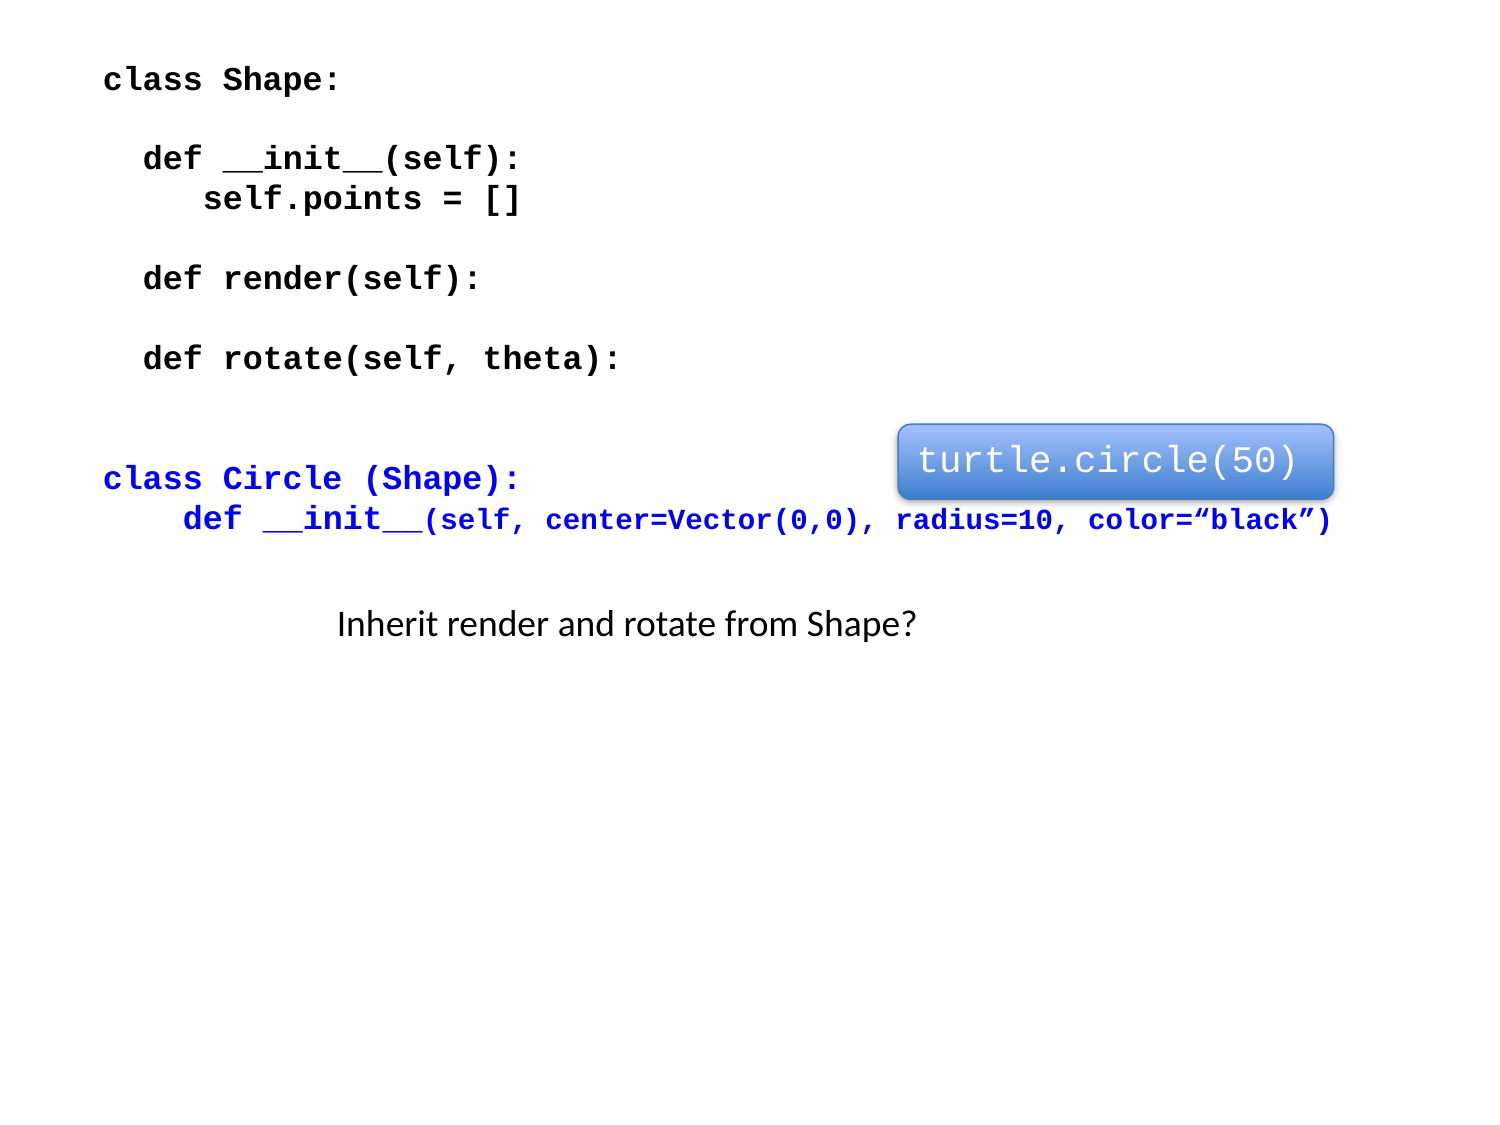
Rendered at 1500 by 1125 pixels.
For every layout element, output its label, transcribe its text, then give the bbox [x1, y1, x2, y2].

text_box turtle.circle(50) [897, 423, 1335, 501]
text_box Inherit render and rotate from Shape? [322, 591, 934, 651]
text_box class Shape: def __init__(self): self.points = [] def render(self): def rotate(self, theta): class Circle (Shape): def __init__(self, center=Vector(0,0), radius=10, color=“black”) [88, 49, 1348, 544]
